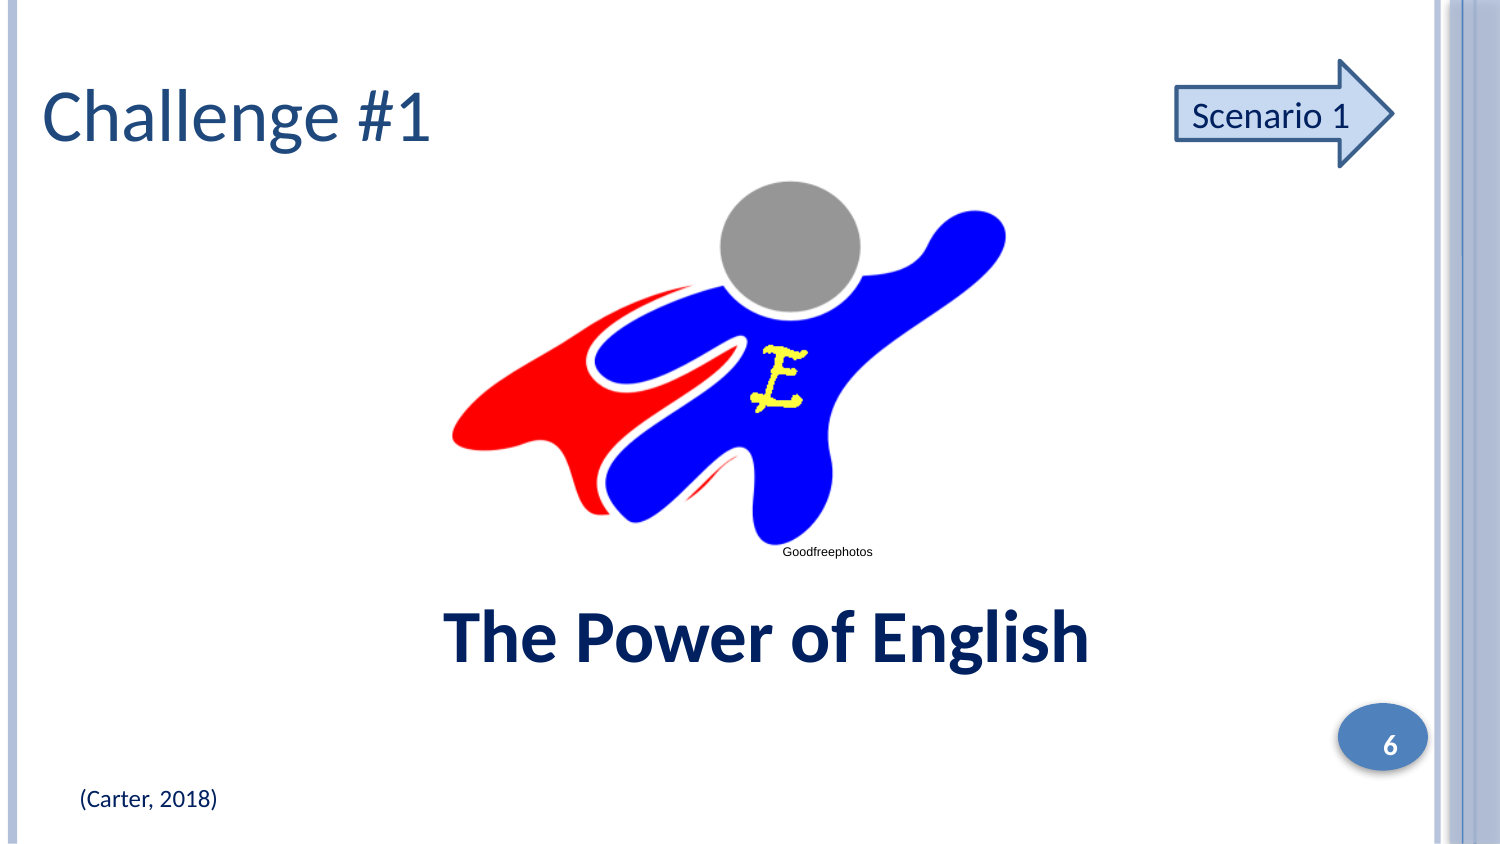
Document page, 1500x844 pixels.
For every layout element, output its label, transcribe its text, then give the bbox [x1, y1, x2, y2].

text_box (Carter, 2018) [64, 775, 234, 820]
text_box The Power of English [37, 580, 1498, 776]
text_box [449, 178, 1017, 568]
text_box Scenario 1 [1174, 58, 1395, 169]
text_box Challenge #1 [27, 59, 448, 164]
